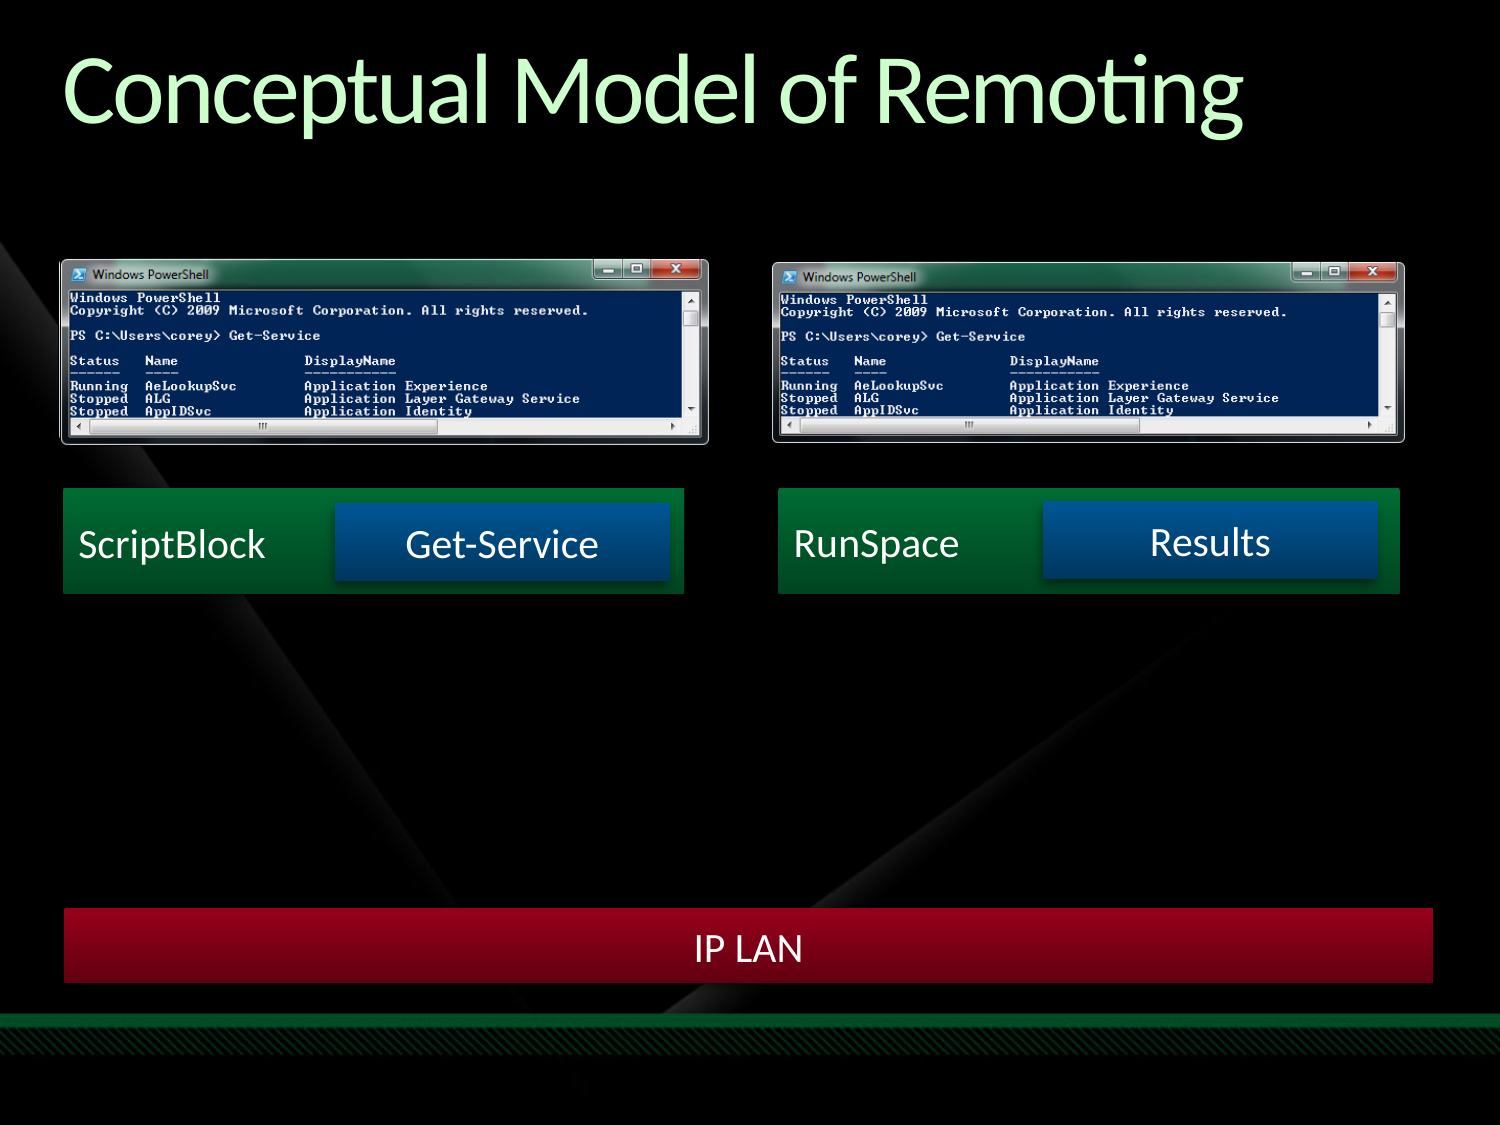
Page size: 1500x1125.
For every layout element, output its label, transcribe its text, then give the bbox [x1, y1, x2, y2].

title Conceptual Model of Remoting [62, 37, 1438, 147]
text_box Get-Service [335, 503, 670, 581]
text_box Results [1043, 501, 1378, 579]
text_box ScriptBlock [63, 488, 685, 594]
text_box RunSpace [778, 488, 1400, 594]
text_box IP LAN [64, 908, 1433, 983]
picture [0, 0, 1500, 1125]
